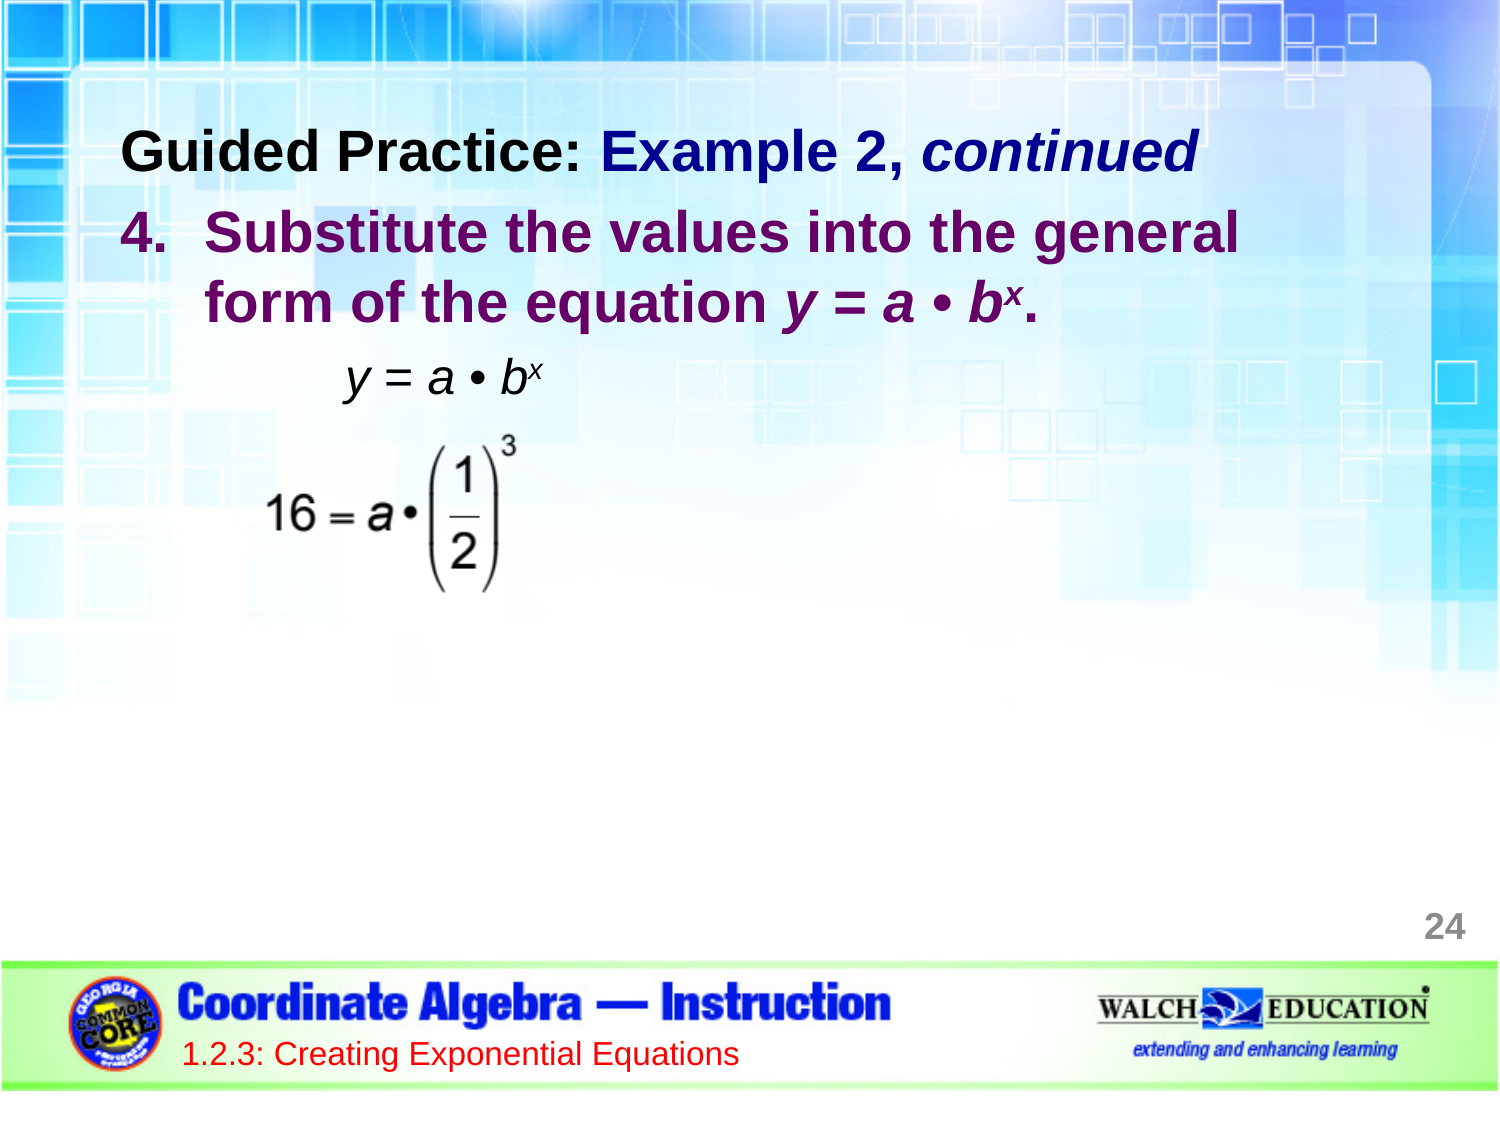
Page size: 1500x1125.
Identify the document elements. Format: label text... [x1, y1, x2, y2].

subtitle Guided Practice: Example 2, continued Substitute the values into the general form of the equation y = a • bx. y = a • bx [105, 105, 1394, 925]
list 1.2.3: Creating Exponential Equations [166, 1024, 1074, 1069]
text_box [262, 423, 518, 594]
picture [1, 0, 1500, 1091]
slide_number 24 [1361, 901, 1481, 949]
